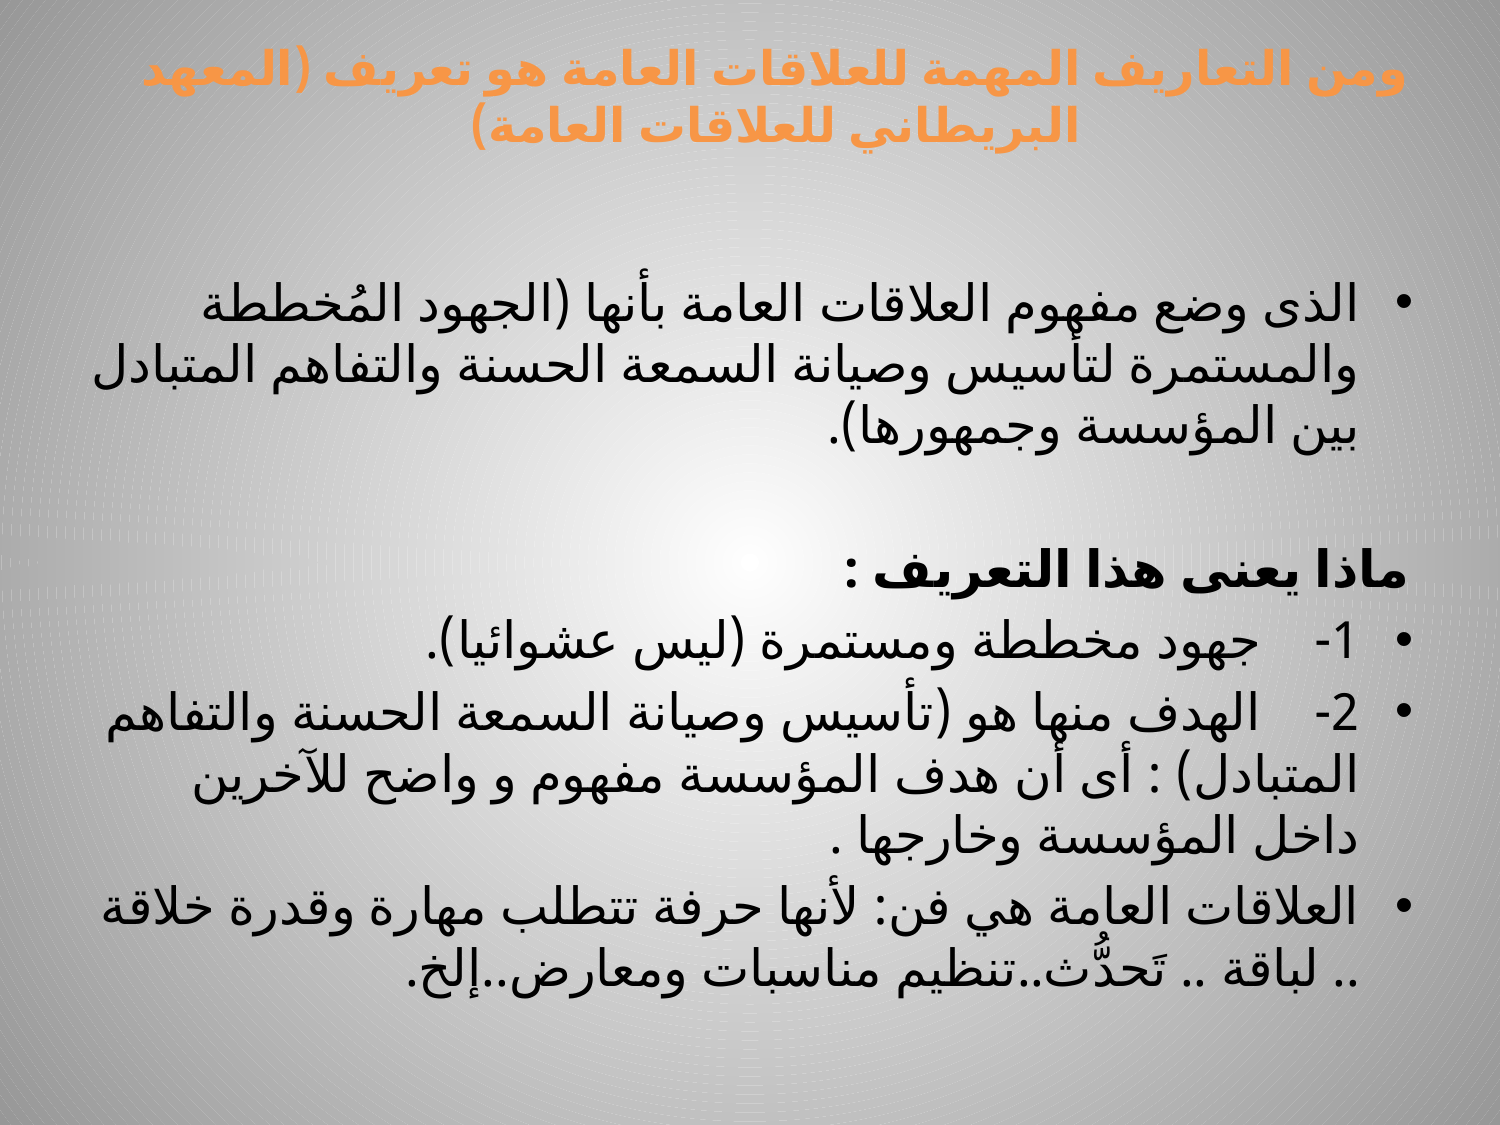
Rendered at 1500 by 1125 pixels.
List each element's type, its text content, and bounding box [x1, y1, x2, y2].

title ومن التعاريف المهمة للعلاقات العامة هو تعريف (المعهد البريطاني للعلاقات العامة) [100, 0, 1451, 219]
list الذى وضع مفهوم العلاقات العامة بأنها (الجهود المُخططة والمستمرة لتأسيس وصيانة السمعة الحسنة والتفاهم المتبادل بين المؤسسة وجمهورها). ماذا يعنى هذا التعريف : 1- جهود مخططة ومستمرة (ليس عشوائيا). 2- الهدف منها هو (تأسيس وصيانة السمعة الحسنة والتفاهم المتبادل) : أى أن هدف المؤسسة مفهوم و واضح للآخرين داخل المؤسسة وخارجها . العلاقات العامة هي فن: لأنها حرفة تتطلب مهارة وقدرة خلاقة .. لباقة .. تَحدُّث..تنظيم مناسبات ومعارض..إلخ. [75, 262, 1425, 1005]
